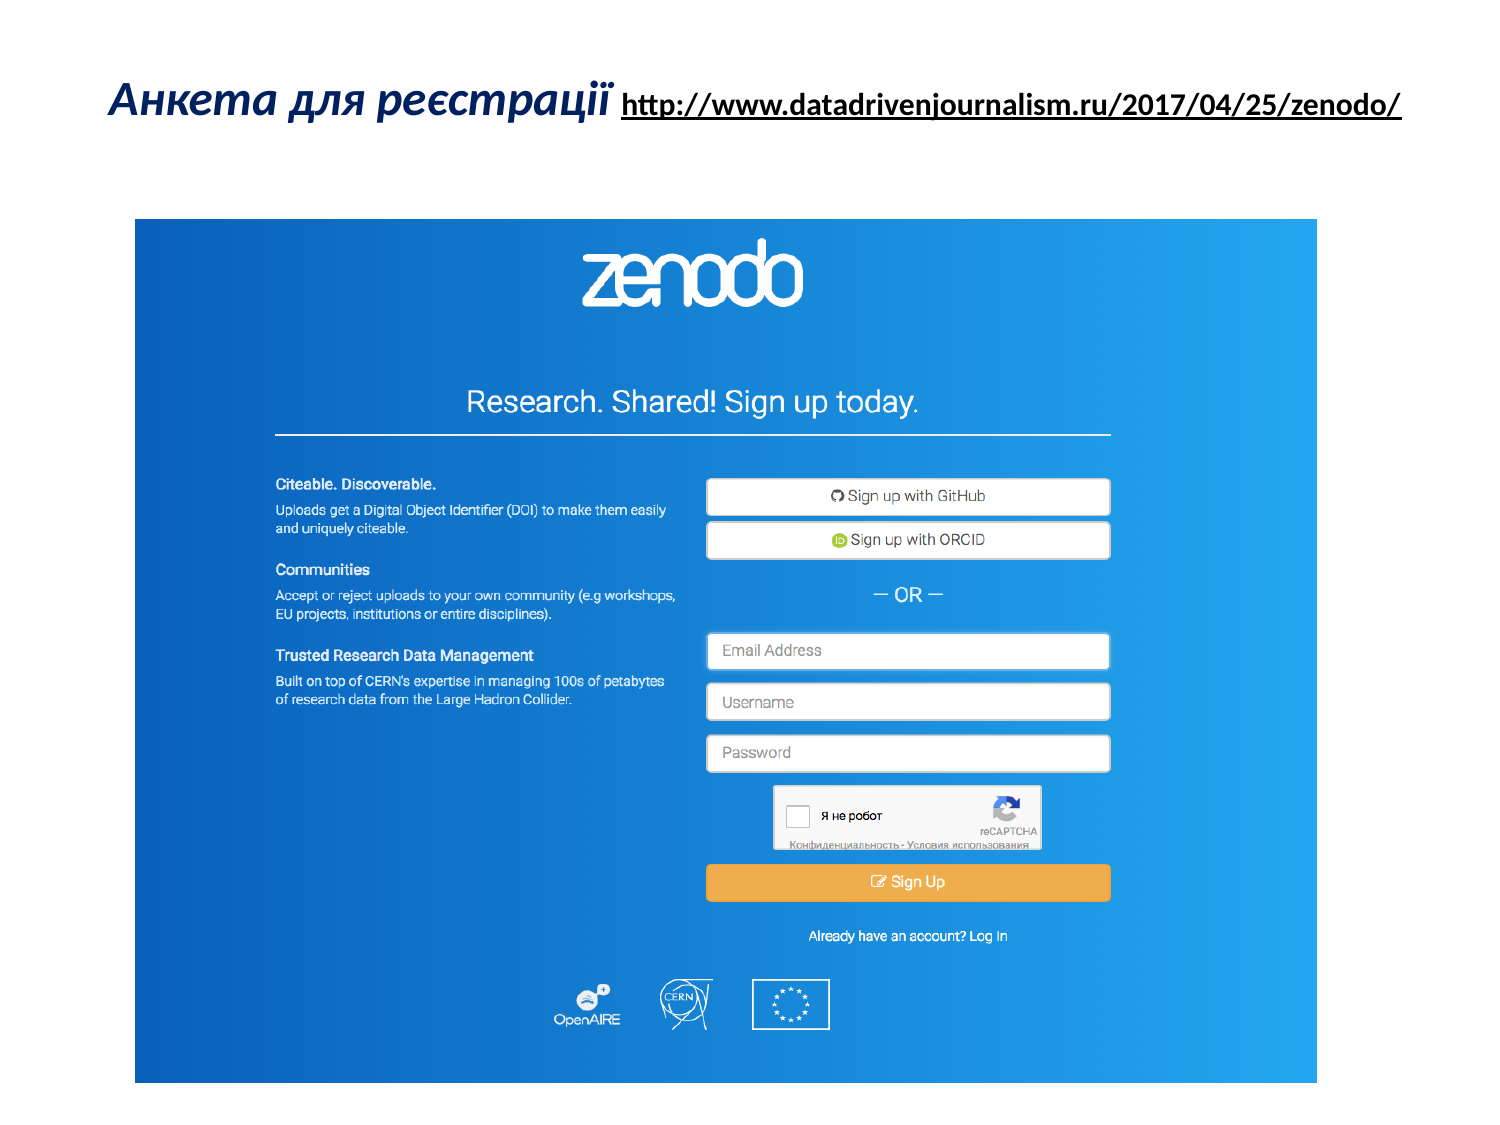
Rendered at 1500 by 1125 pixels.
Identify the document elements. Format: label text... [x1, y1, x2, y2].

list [135, 219, 1318, 1083]
title Анкета для реєстрації http://www.datadrivenjournalism.ru/2017/04/25/zenodo/ [75, 45, 1425, 185]
